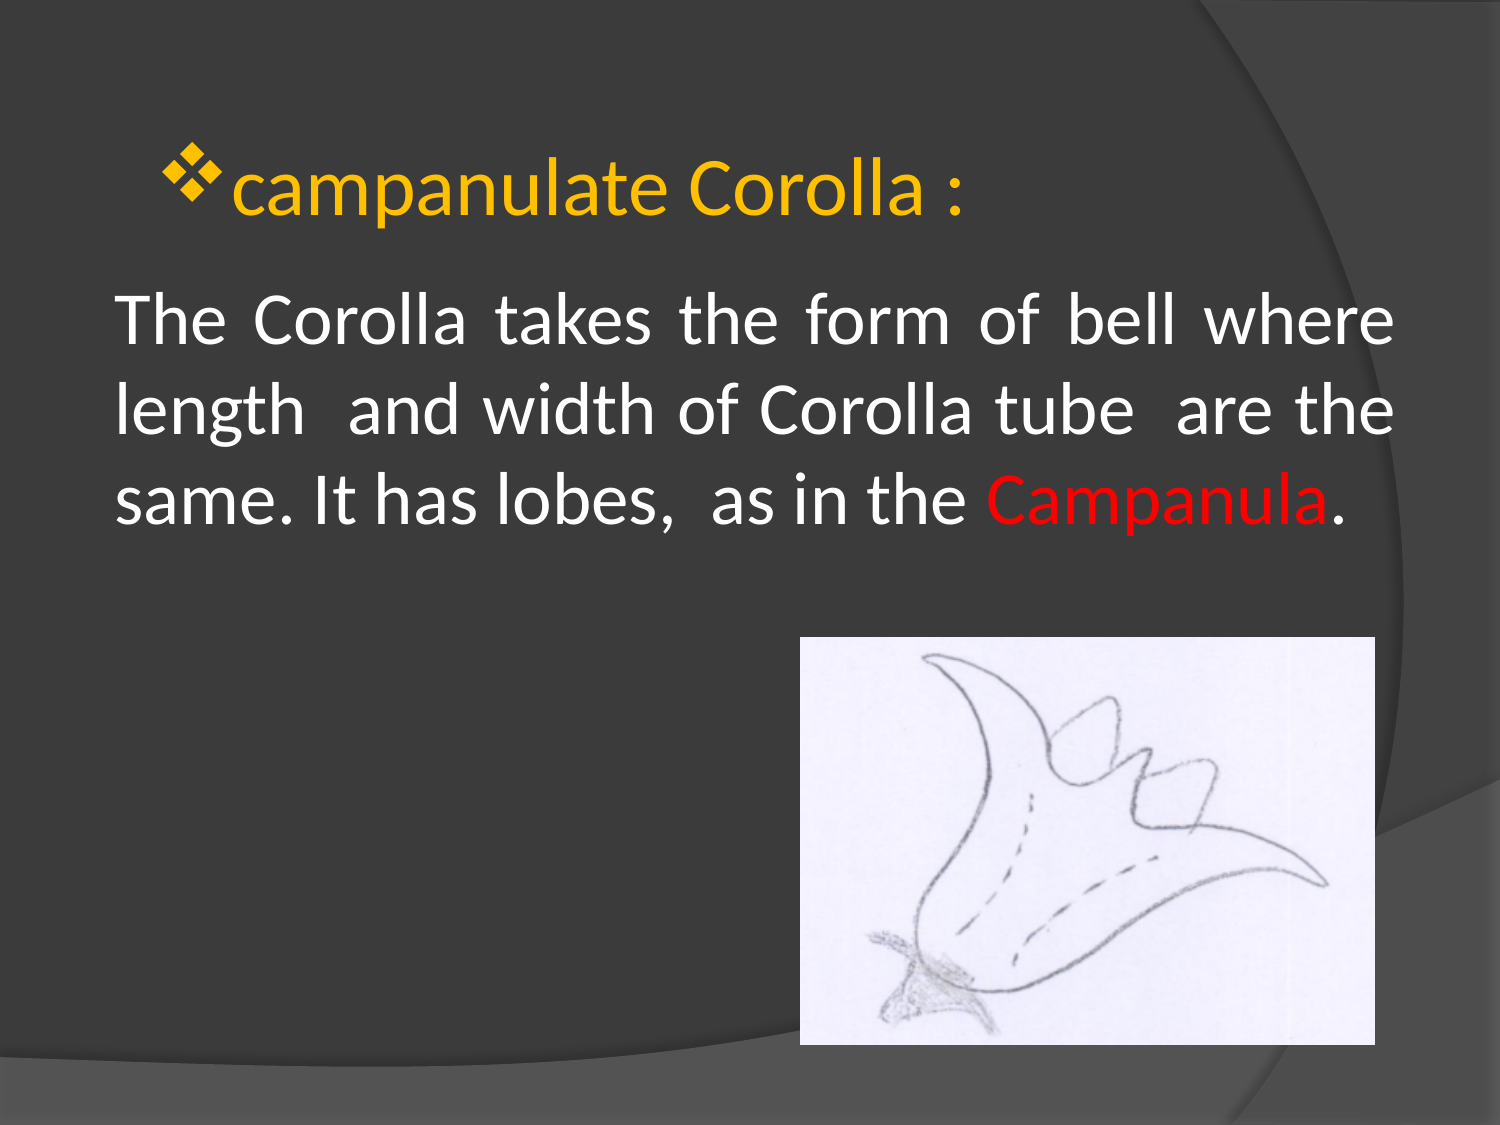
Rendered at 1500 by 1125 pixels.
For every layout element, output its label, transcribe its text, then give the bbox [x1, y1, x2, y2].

text_box campanulate Corolla : [140, 125, 984, 240]
text_box The Corolla takes the form of bell where length and width of Corolla tube are the same. It has lobes, as in the Campanula. [99, 262, 1413, 548]
picture [799, 637, 1376, 1046]
